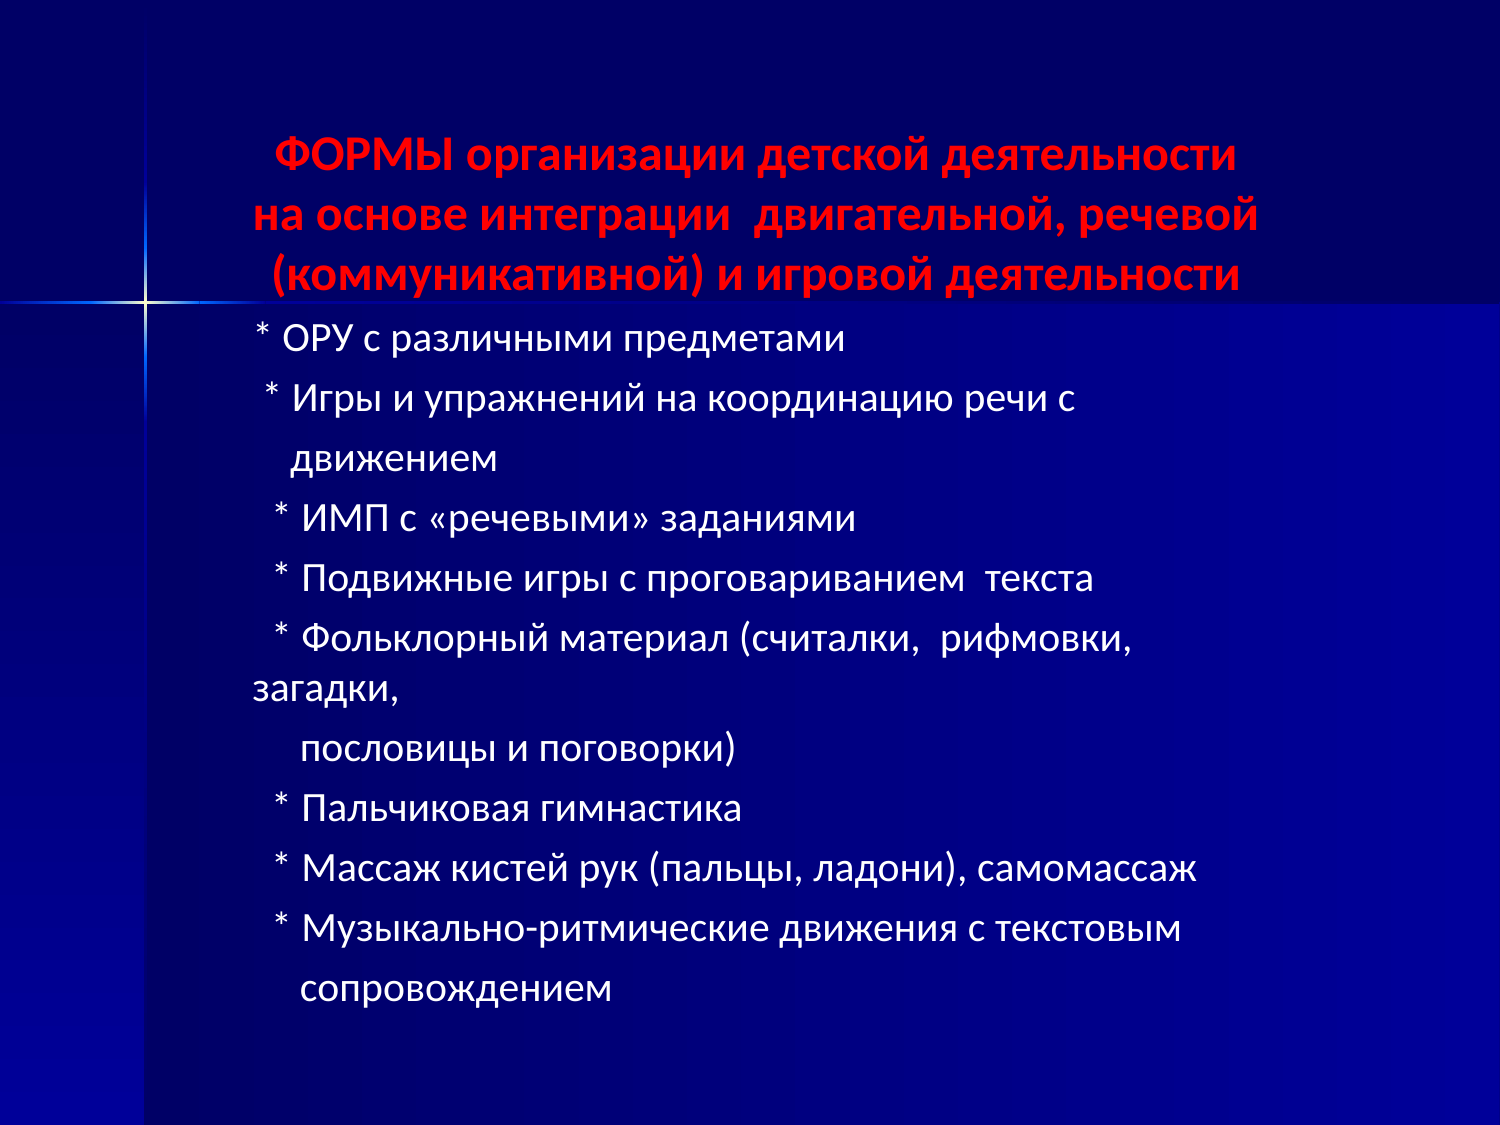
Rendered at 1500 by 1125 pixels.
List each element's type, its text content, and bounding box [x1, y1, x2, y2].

text_box ФОРМЫ организации детской деятельности на основе интеграции двигательной, речевой (коммуникативной) и игровой деятельности * ОРУ с различными предметами * Игры и упражнений на координацию речи с движением * ИМП с «речевыми» заданиями * Подвижные игры с проговариванием текста * Фольклорный материал (считалки, рифмовки, загадки, пословицы и поговорки) * Пальчиковая гимнастика * Массаж кистей рук (пальцы, ладони), самомассаж * Музыкально-ритмические движения с текстовым сопровождением [237, 112, 1275, 1018]
